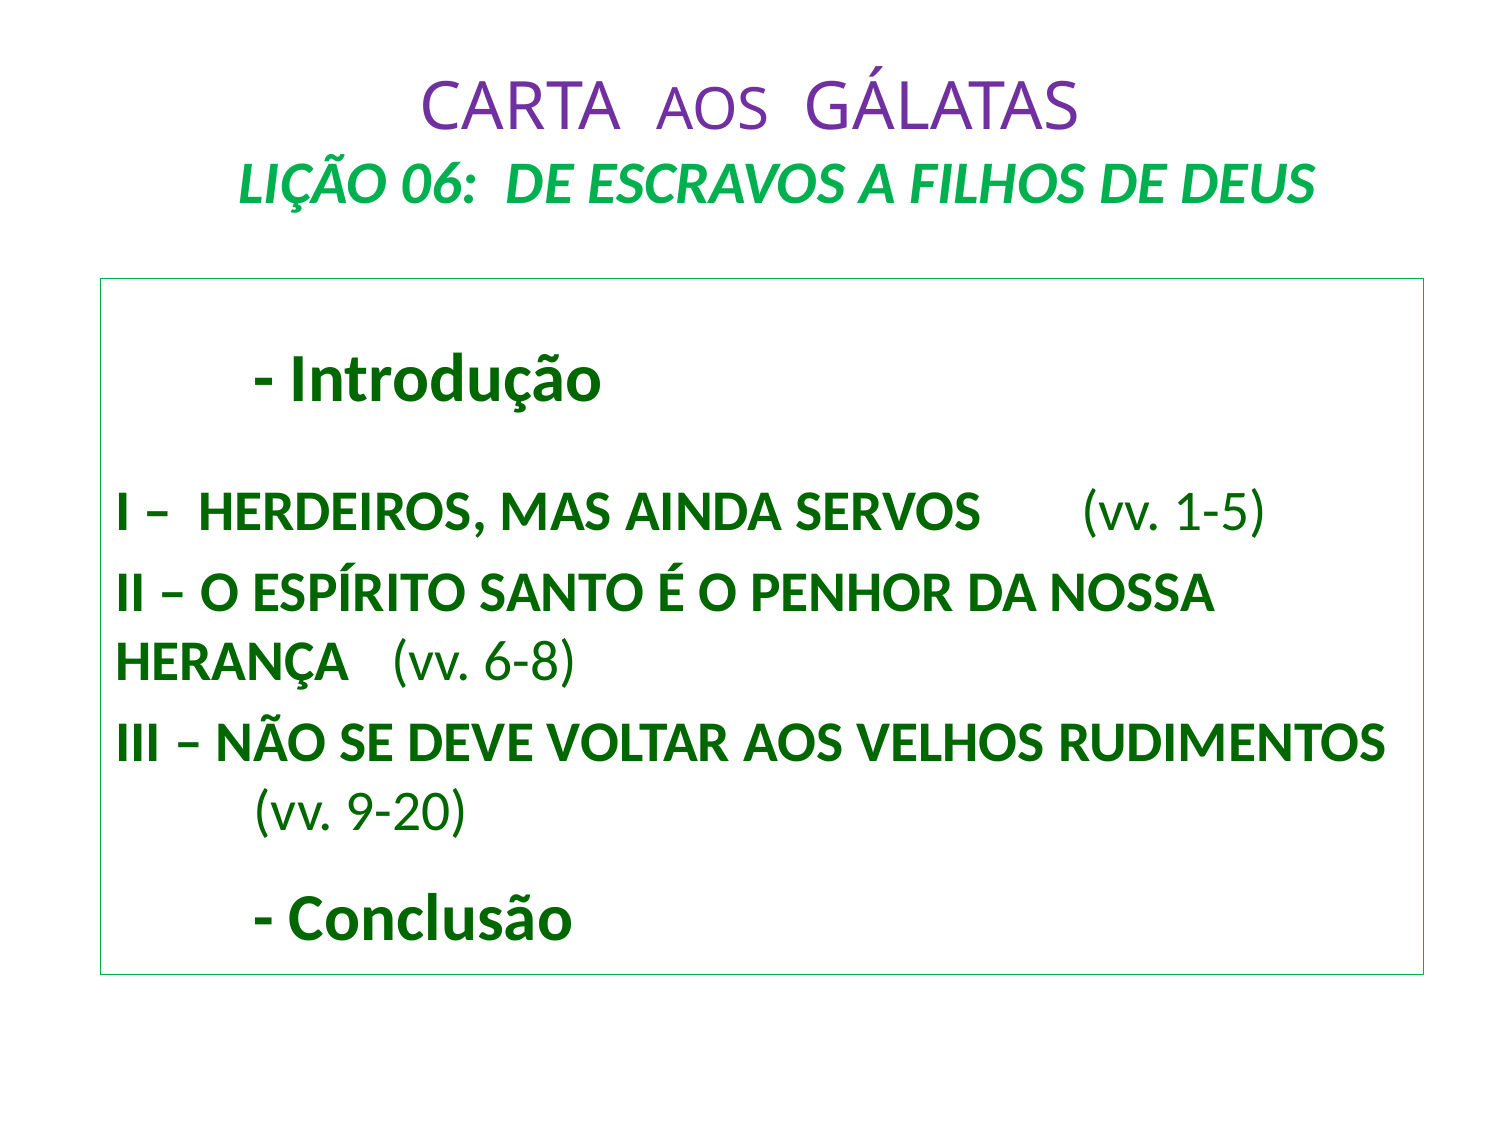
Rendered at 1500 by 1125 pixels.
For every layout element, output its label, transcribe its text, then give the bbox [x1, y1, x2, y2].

list - Introdução I – HERDEIROS, MAS AINDA SERVOS (vv. 1-5) II – O ESPÍRITO SANTO É O PENHOR DA NOSSA HERANÇA (vv. 6-8) III – NÃO SE DEVE VOLTAR AOS VELHOS RUDIMENTOS (vv. 9-20) - Conclusão [100, 278, 1424, 975]
title CARTA AOS GÁLATAS LIÇÃO 06: DE ESCRAVOS A FILHOS DE DEUS [75, 45, 1425, 233]
